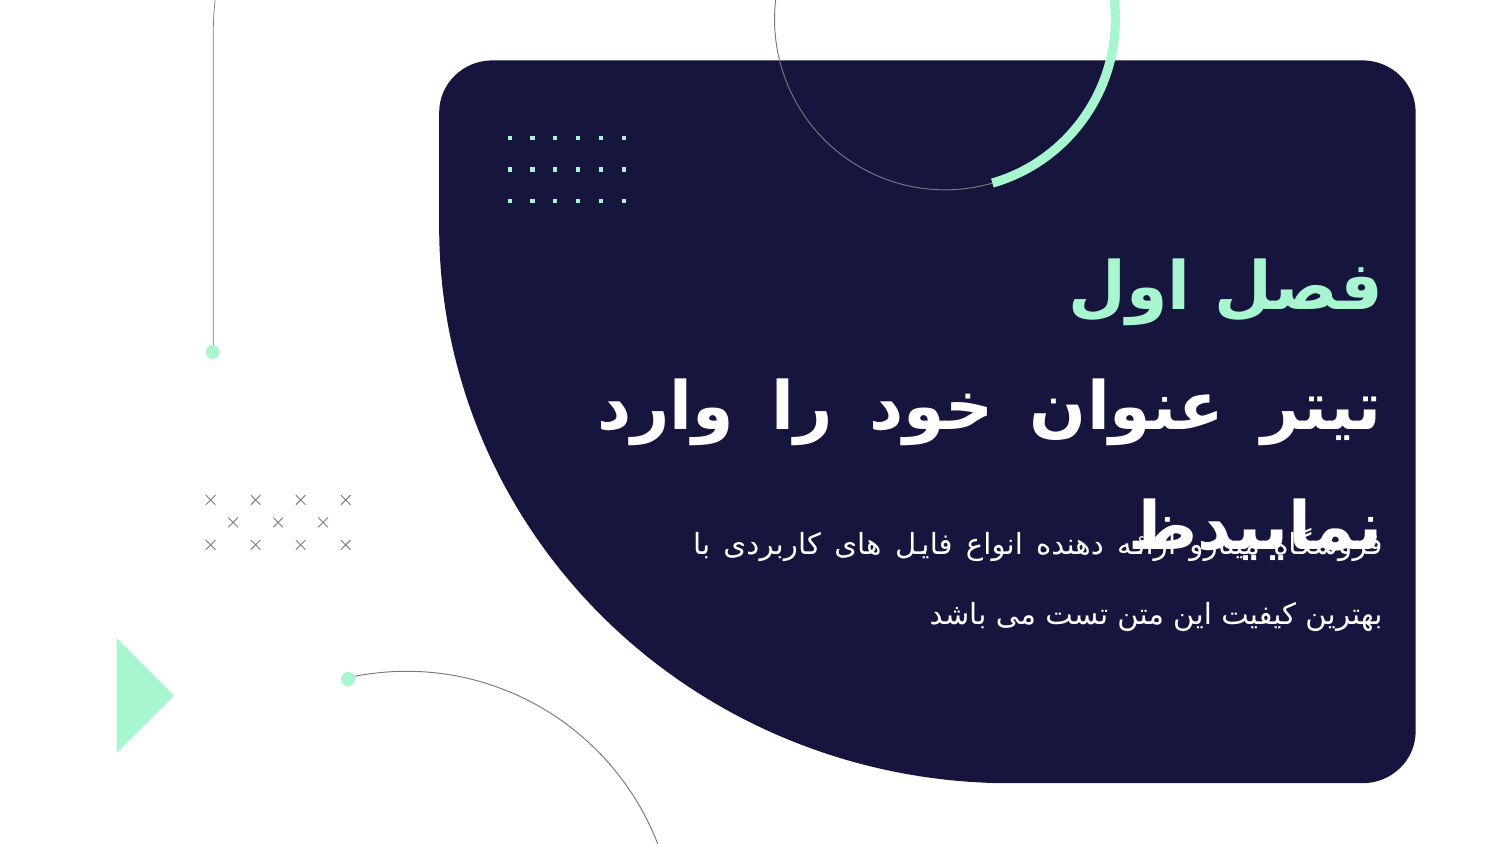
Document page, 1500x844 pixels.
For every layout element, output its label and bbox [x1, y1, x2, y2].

text_box [1204, 60, 1416, 784]
text_box [112, 0, 1201, 844]
